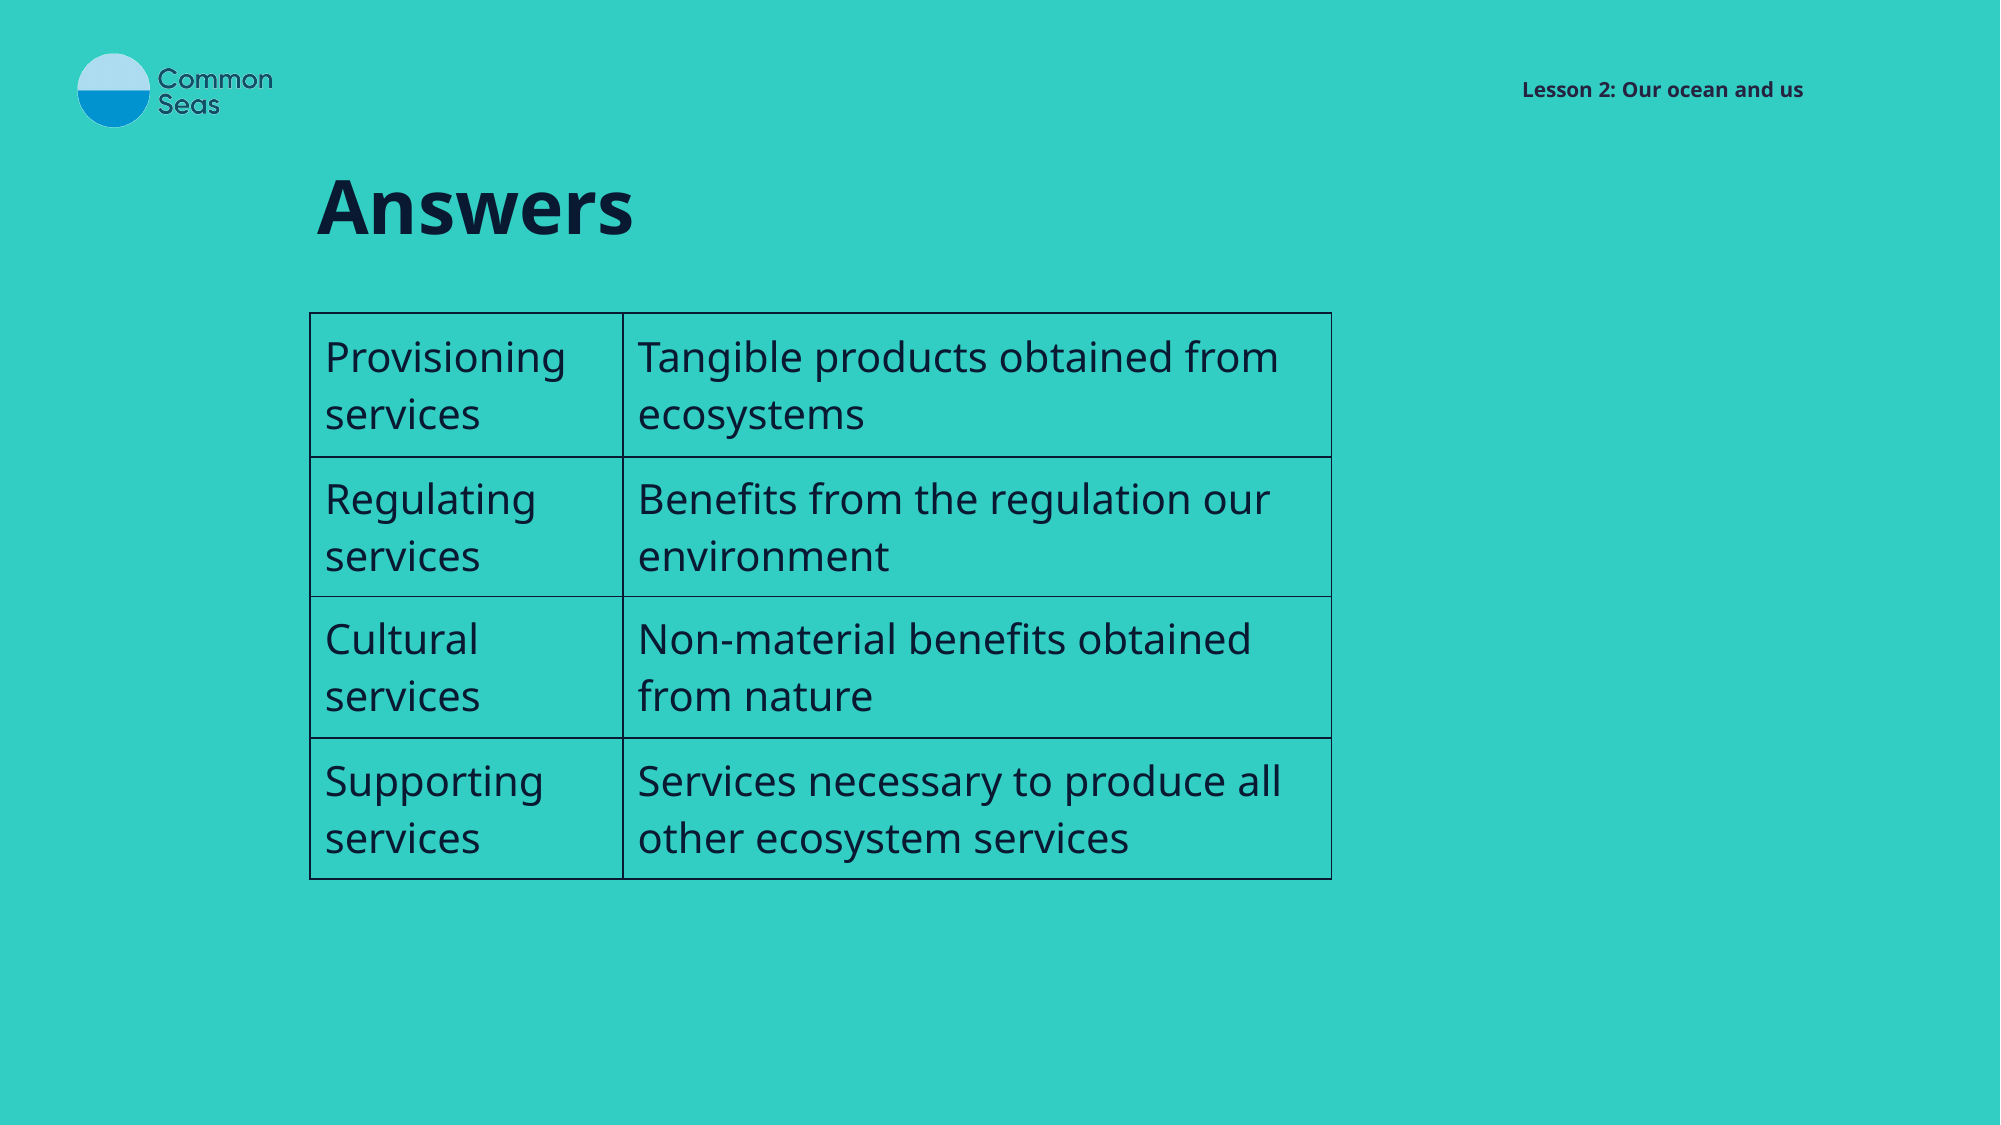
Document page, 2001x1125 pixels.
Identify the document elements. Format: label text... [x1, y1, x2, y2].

table_cell Benefits from the regulation our environment [624, 458, 1331, 596]
table_header Provisioning services [311, 314, 622, 456]
table_header Tangible products obtained from ecosystems [624, 314, 1331, 456]
table_cell Cultural services [311, 597, 622, 737]
table_cell Regulating services [311, 458, 622, 596]
table_cell Supporting services [311, 739, 622, 878]
table_cell Services necessary to produce all other ecosystem services [624, 739, 1331, 878]
title Lesson 2: Our ocean and us [999, 67, 1812, 114]
picture [70, 51, 280, 130]
list Answers [309, 162, 1428, 345]
table_cell Non-material benefits obtained from nature [624, 597, 1331, 737]
